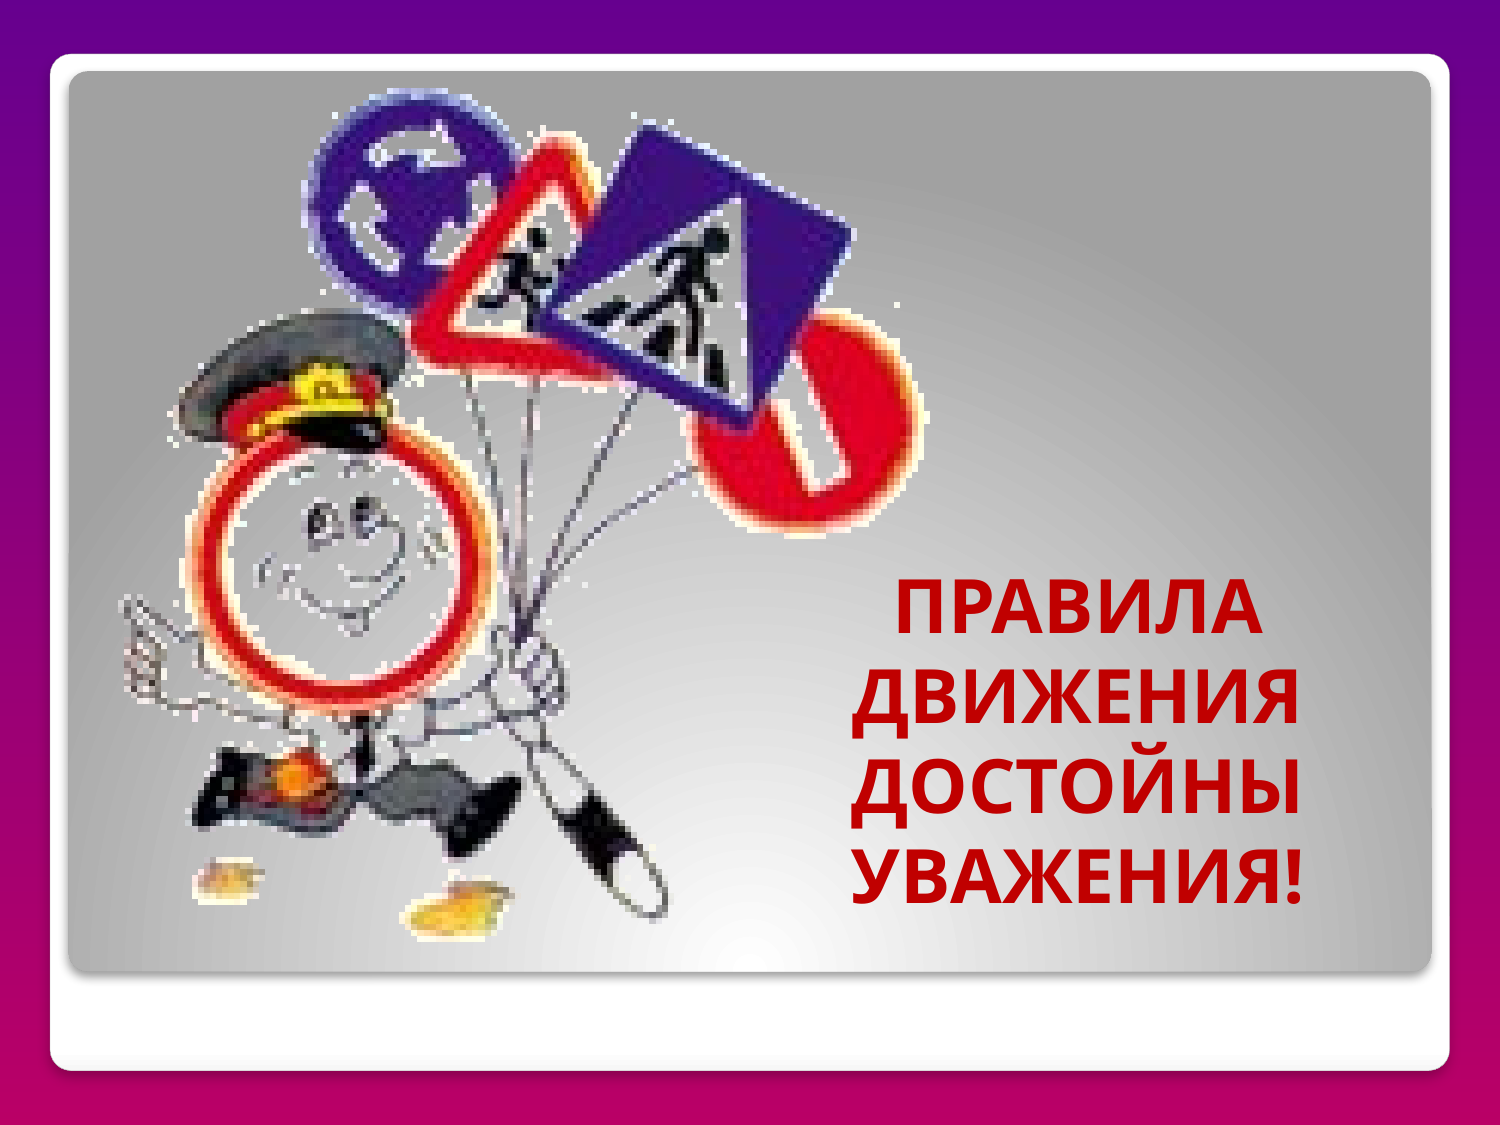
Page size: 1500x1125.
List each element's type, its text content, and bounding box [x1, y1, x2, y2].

picture [70, 58, 949, 973]
title ПРАВИЛА ДВИЖЕНИЯ ДОСТОЙНЫ УВАЖЕНИЯ! [956, 281, 1395, 926]
